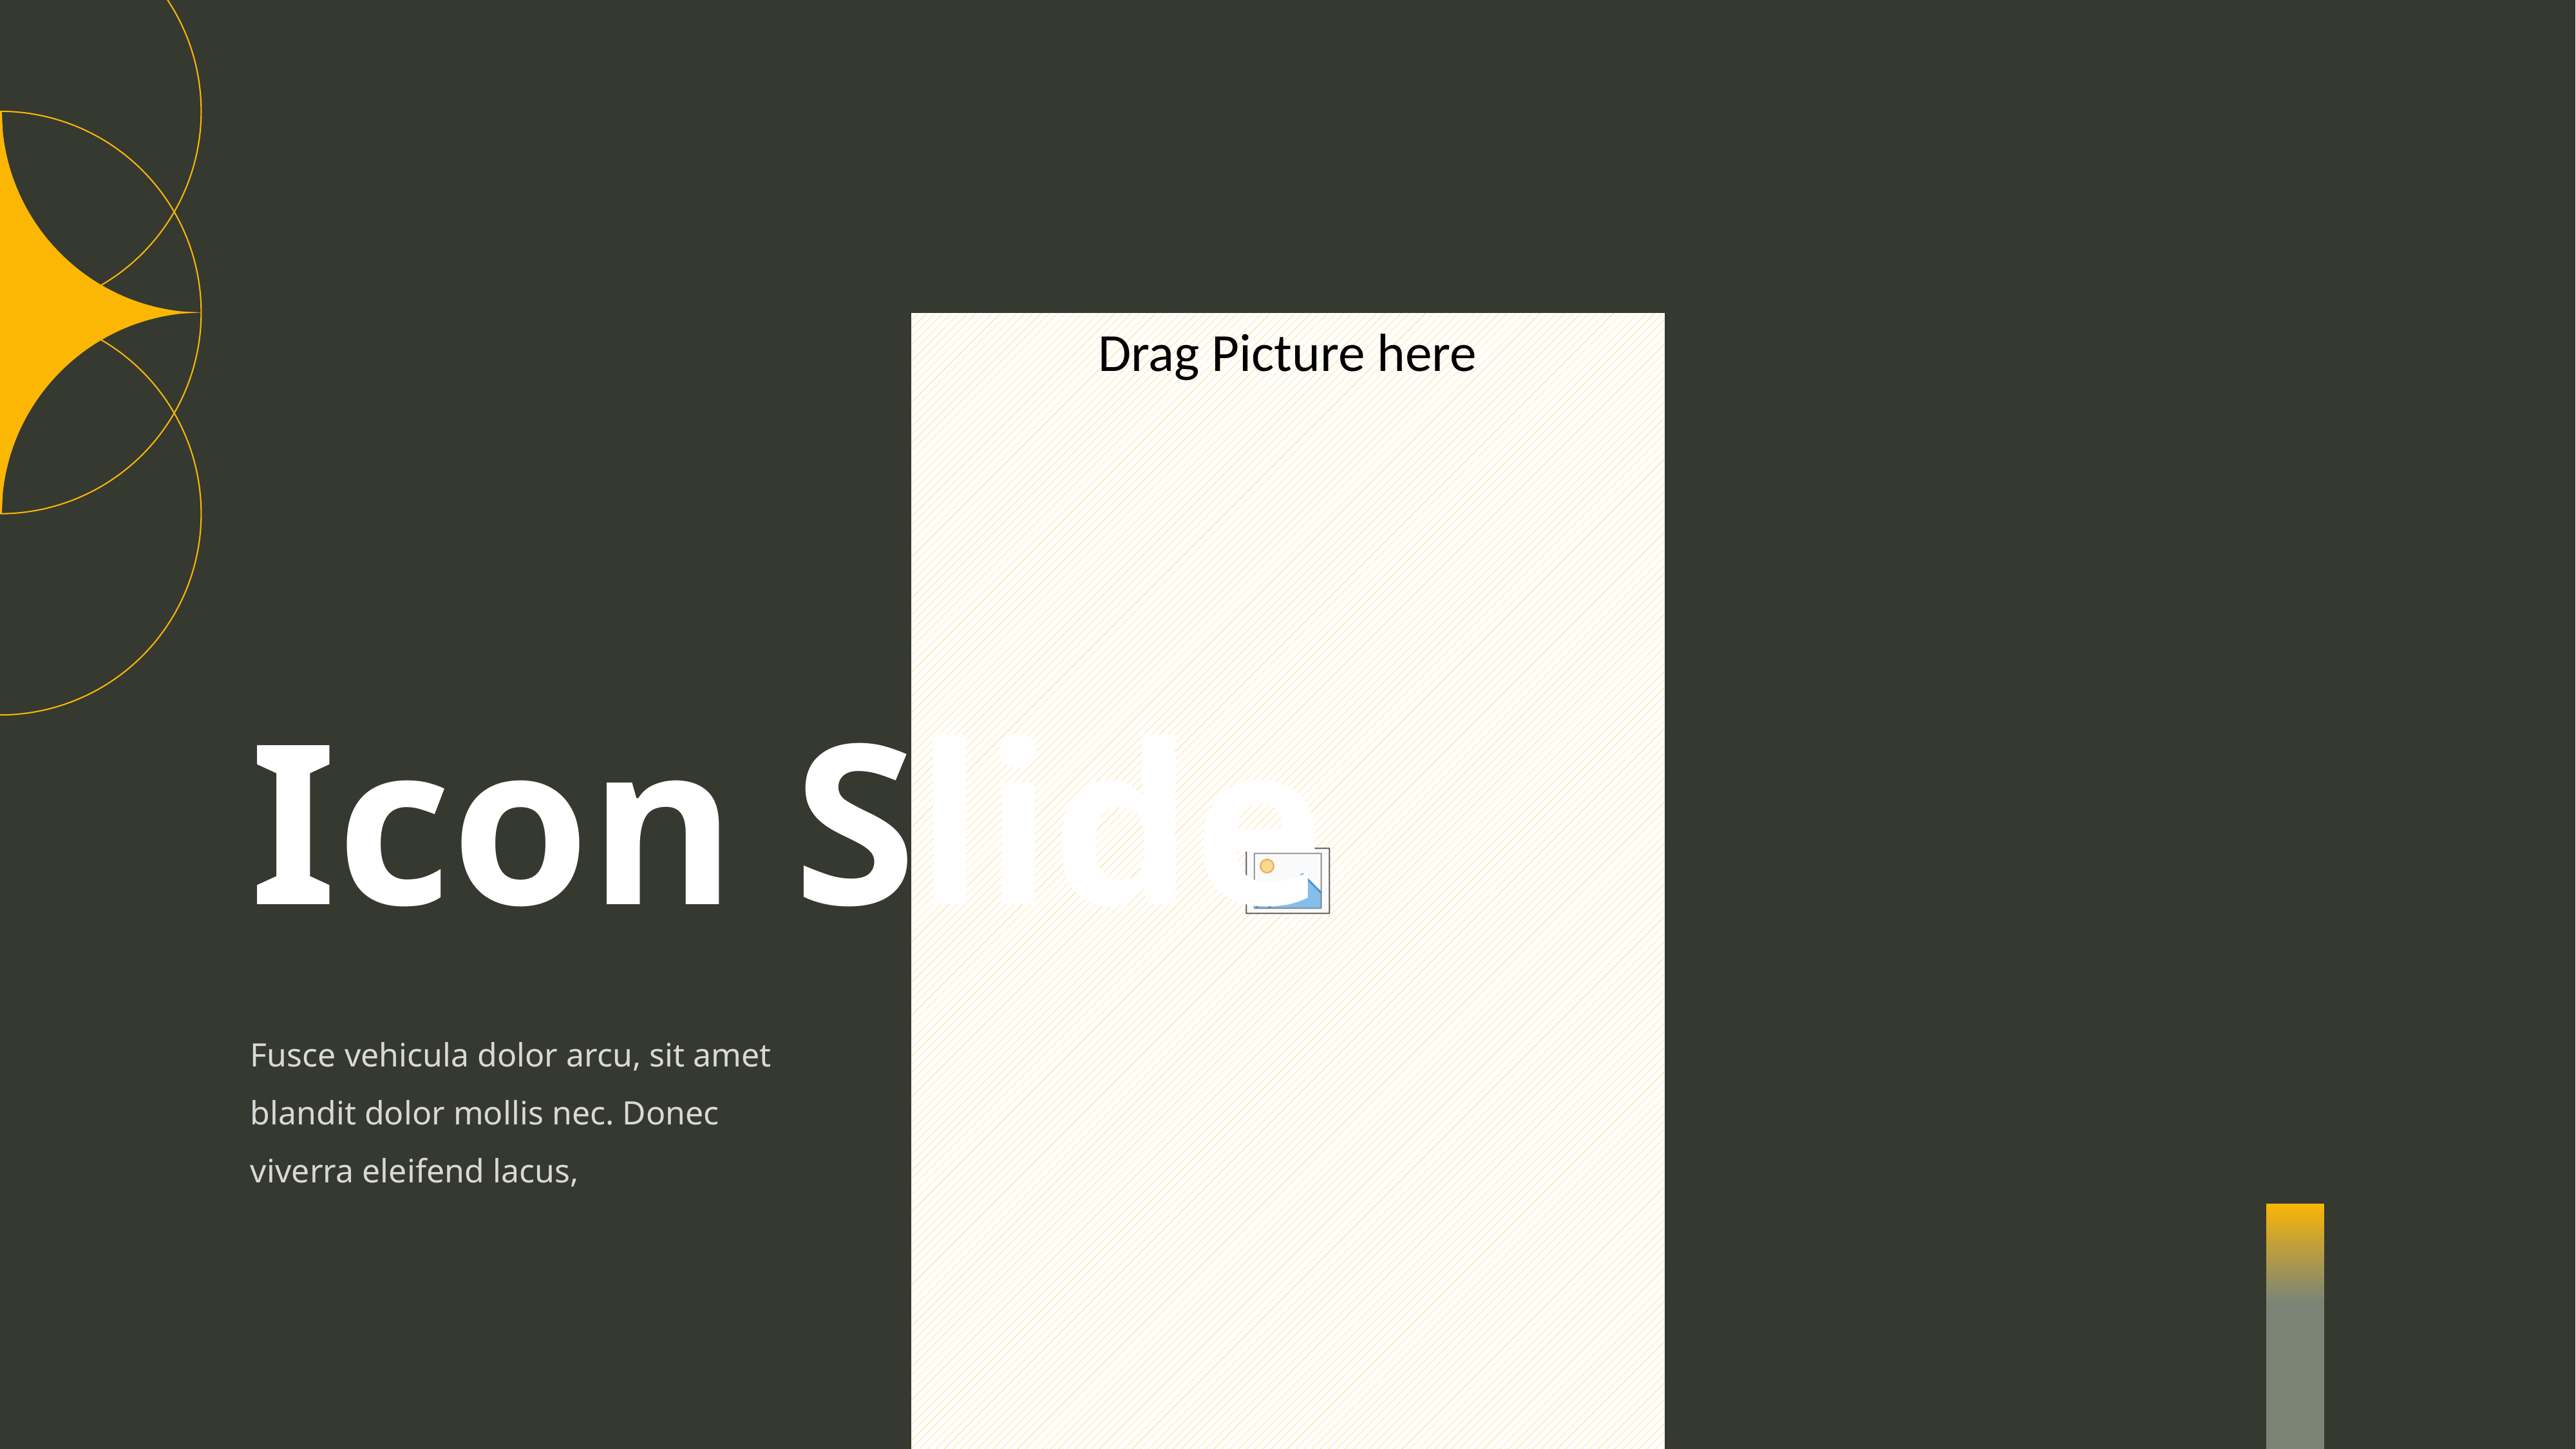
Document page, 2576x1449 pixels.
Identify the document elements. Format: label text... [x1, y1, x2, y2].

picture [911, 312, 1665, 1449]
text_box Fusce vehicula dolor arcu, sit amet blandit dolor mollis nec. Donec viverra eleifend lacus, [241, 1010, 805, 1194]
text_box [2266, 1203, 2325, 1449]
text_box Icon Slide [241, 676, 911, 954]
